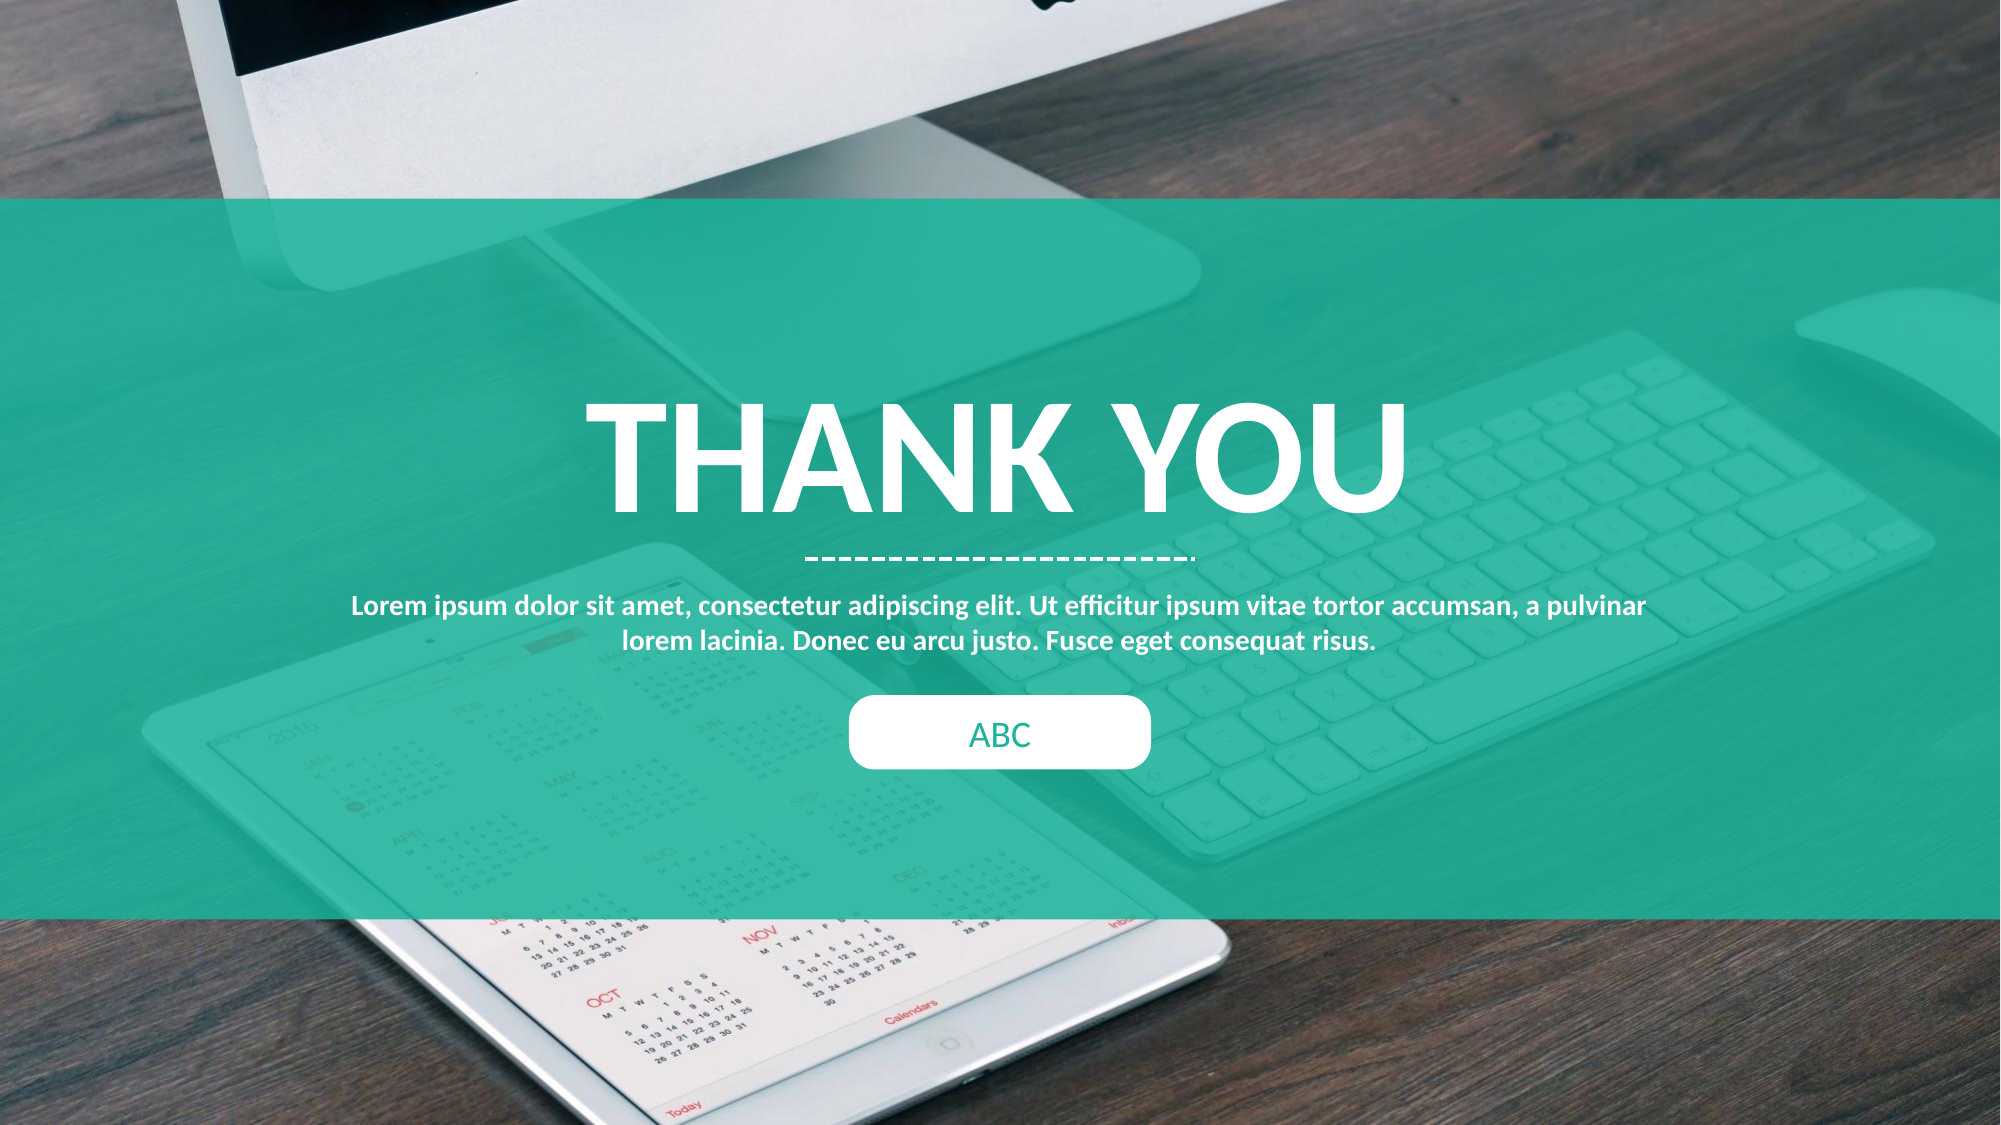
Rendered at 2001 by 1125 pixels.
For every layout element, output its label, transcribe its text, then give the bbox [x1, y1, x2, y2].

text_box Lorem ipsum dolor sit amet, consectetur adipiscing elit. Ut efficitur ipsum vitae tortor accumsan, a pulvinar lorem lacinia. Donec eu arcu justo. Fusce eget consequat risus. [302, 578, 1698, 664]
picture [0, 0, 2001, 1125]
text_box [0, 198, 2000, 920]
text_box ABC [847, 693, 1153, 771]
text_box THANK YOU [570, 338, 1430, 554]
